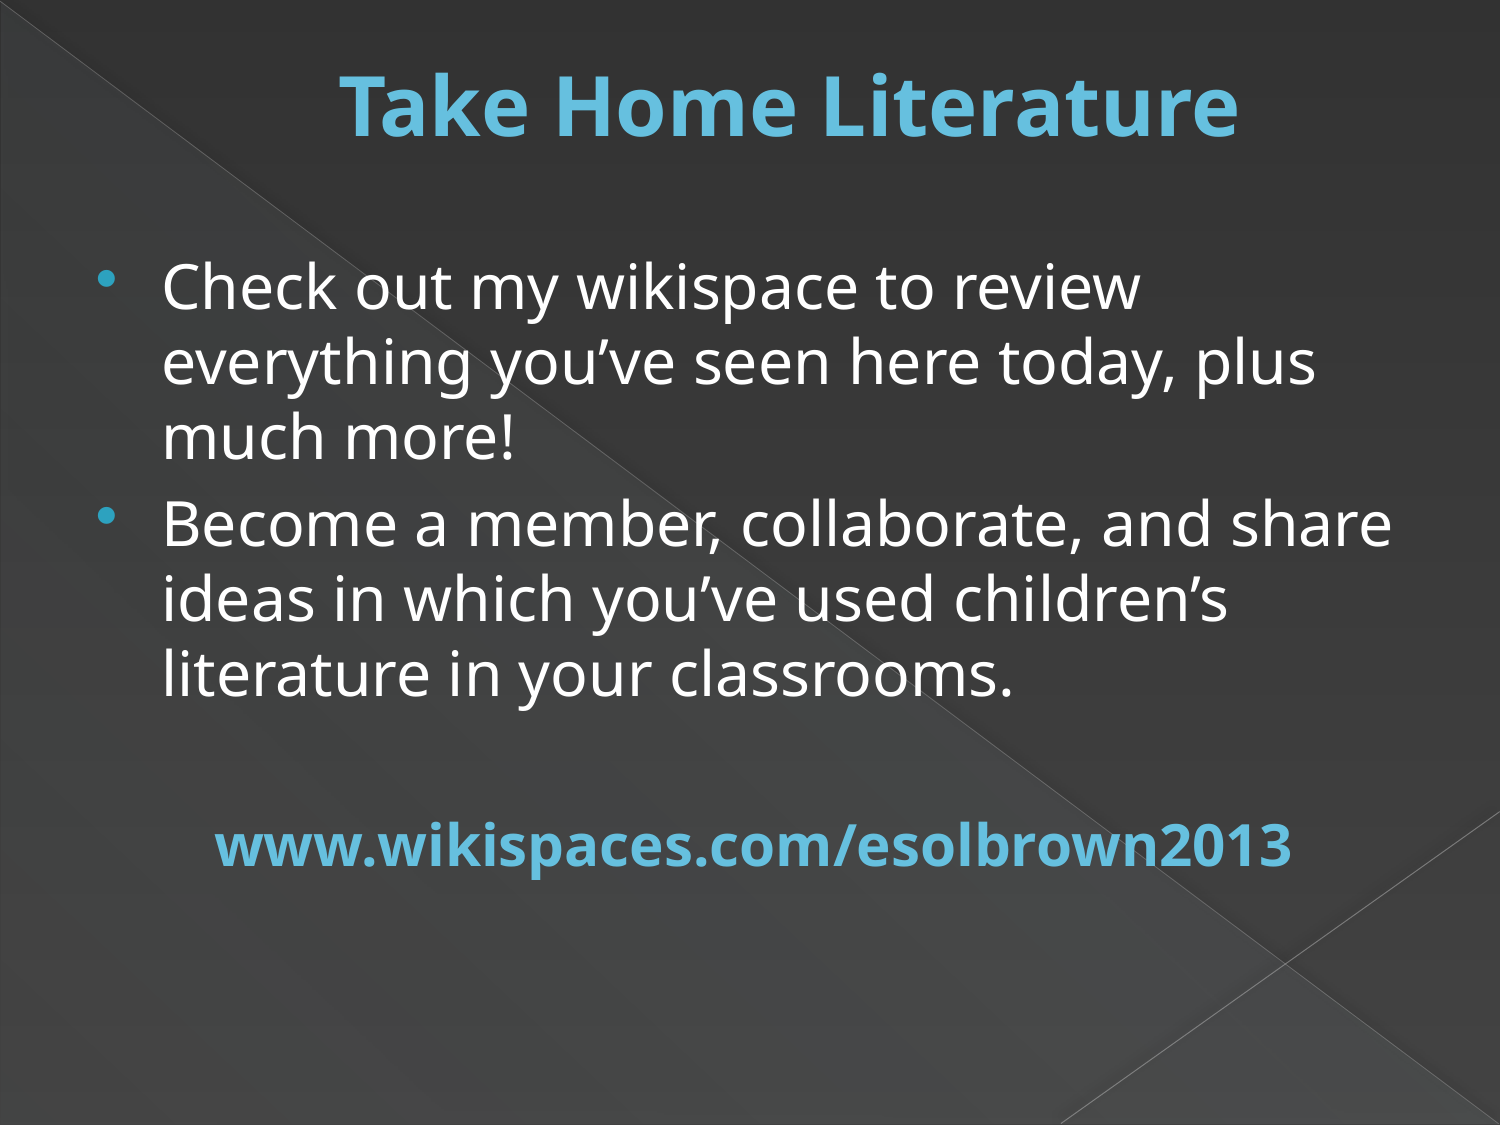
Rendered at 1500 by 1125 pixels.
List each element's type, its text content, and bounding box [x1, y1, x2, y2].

title Take Home Literature [28, 16, 1472, 190]
list Check out my wikispace to review everything you’ve seen here today, plus much more! Become a member, collaborate, and share ideas in which you’ve used children’s literature in your classrooms. www.wikispaces.com/esolbrown2013 [72, 239, 1423, 900]
